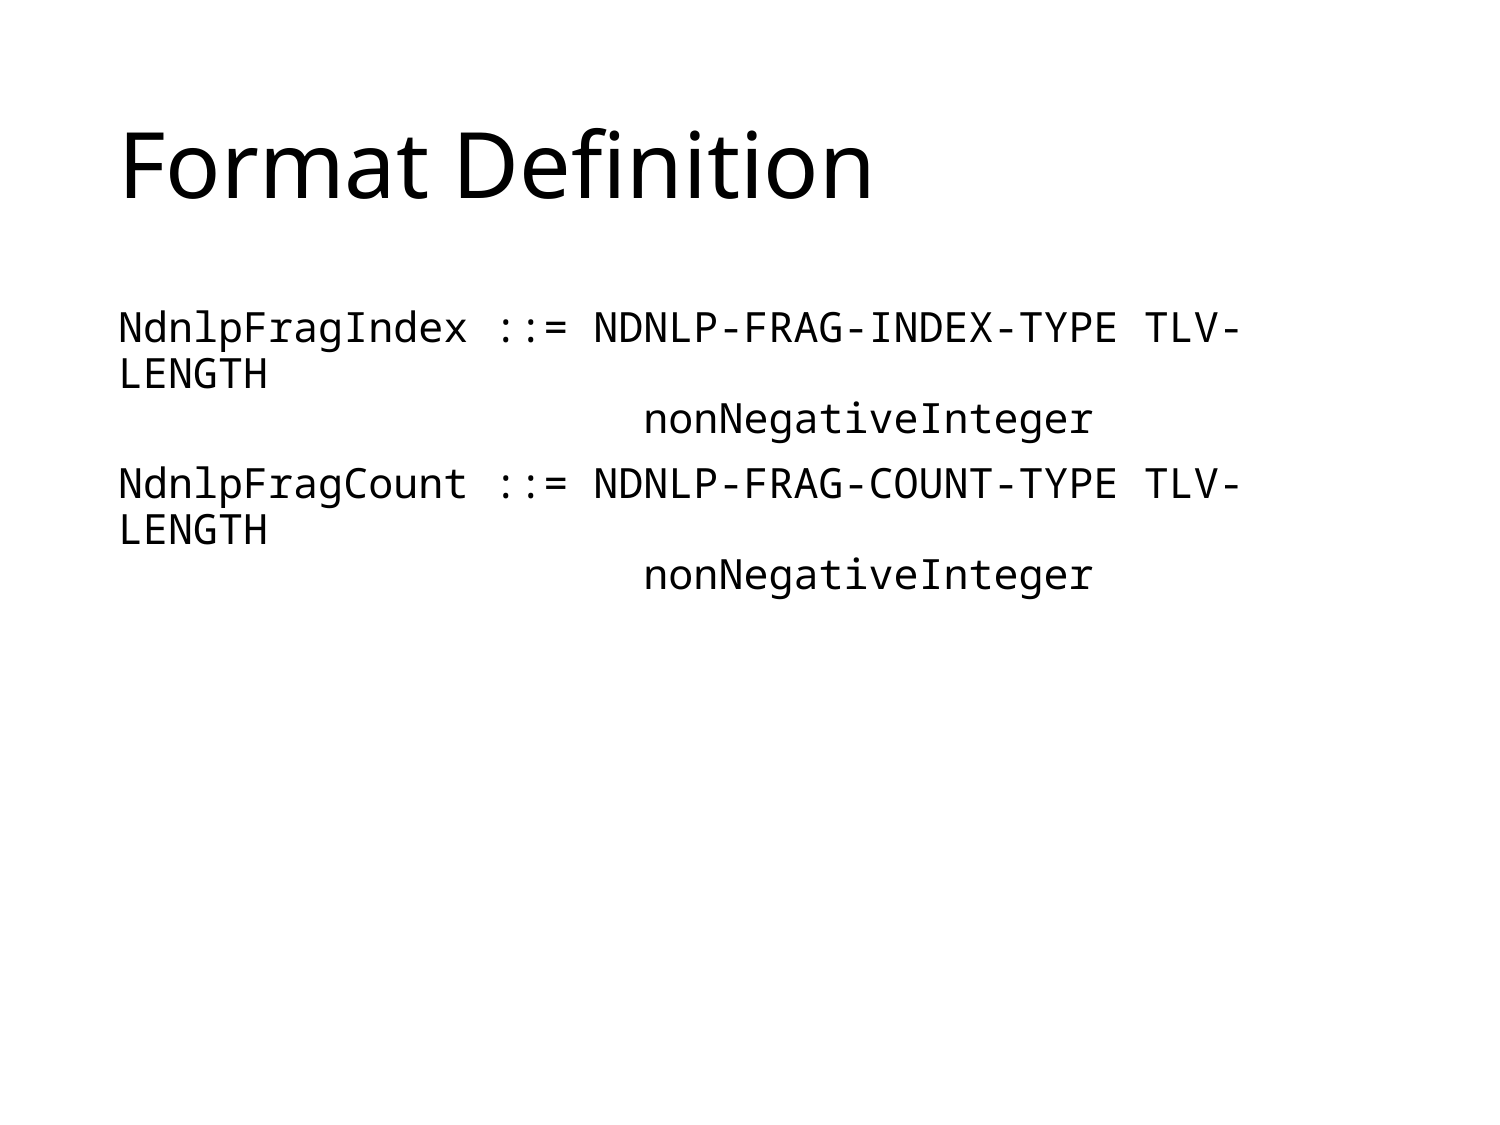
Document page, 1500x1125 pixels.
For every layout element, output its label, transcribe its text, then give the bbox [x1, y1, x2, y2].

list NdnlpFragIndex ::= NDNLP-FRAG-INDEX-TYPE TLV-LENGTH nonNegativeInteger NdnlpFragCount ::= NDNLP-FRAG-COUNT-TYPE TLV-LENGTH nonNegativeInteger [103, 299, 1397, 1014]
title Format Definition [103, 59, 1397, 278]
